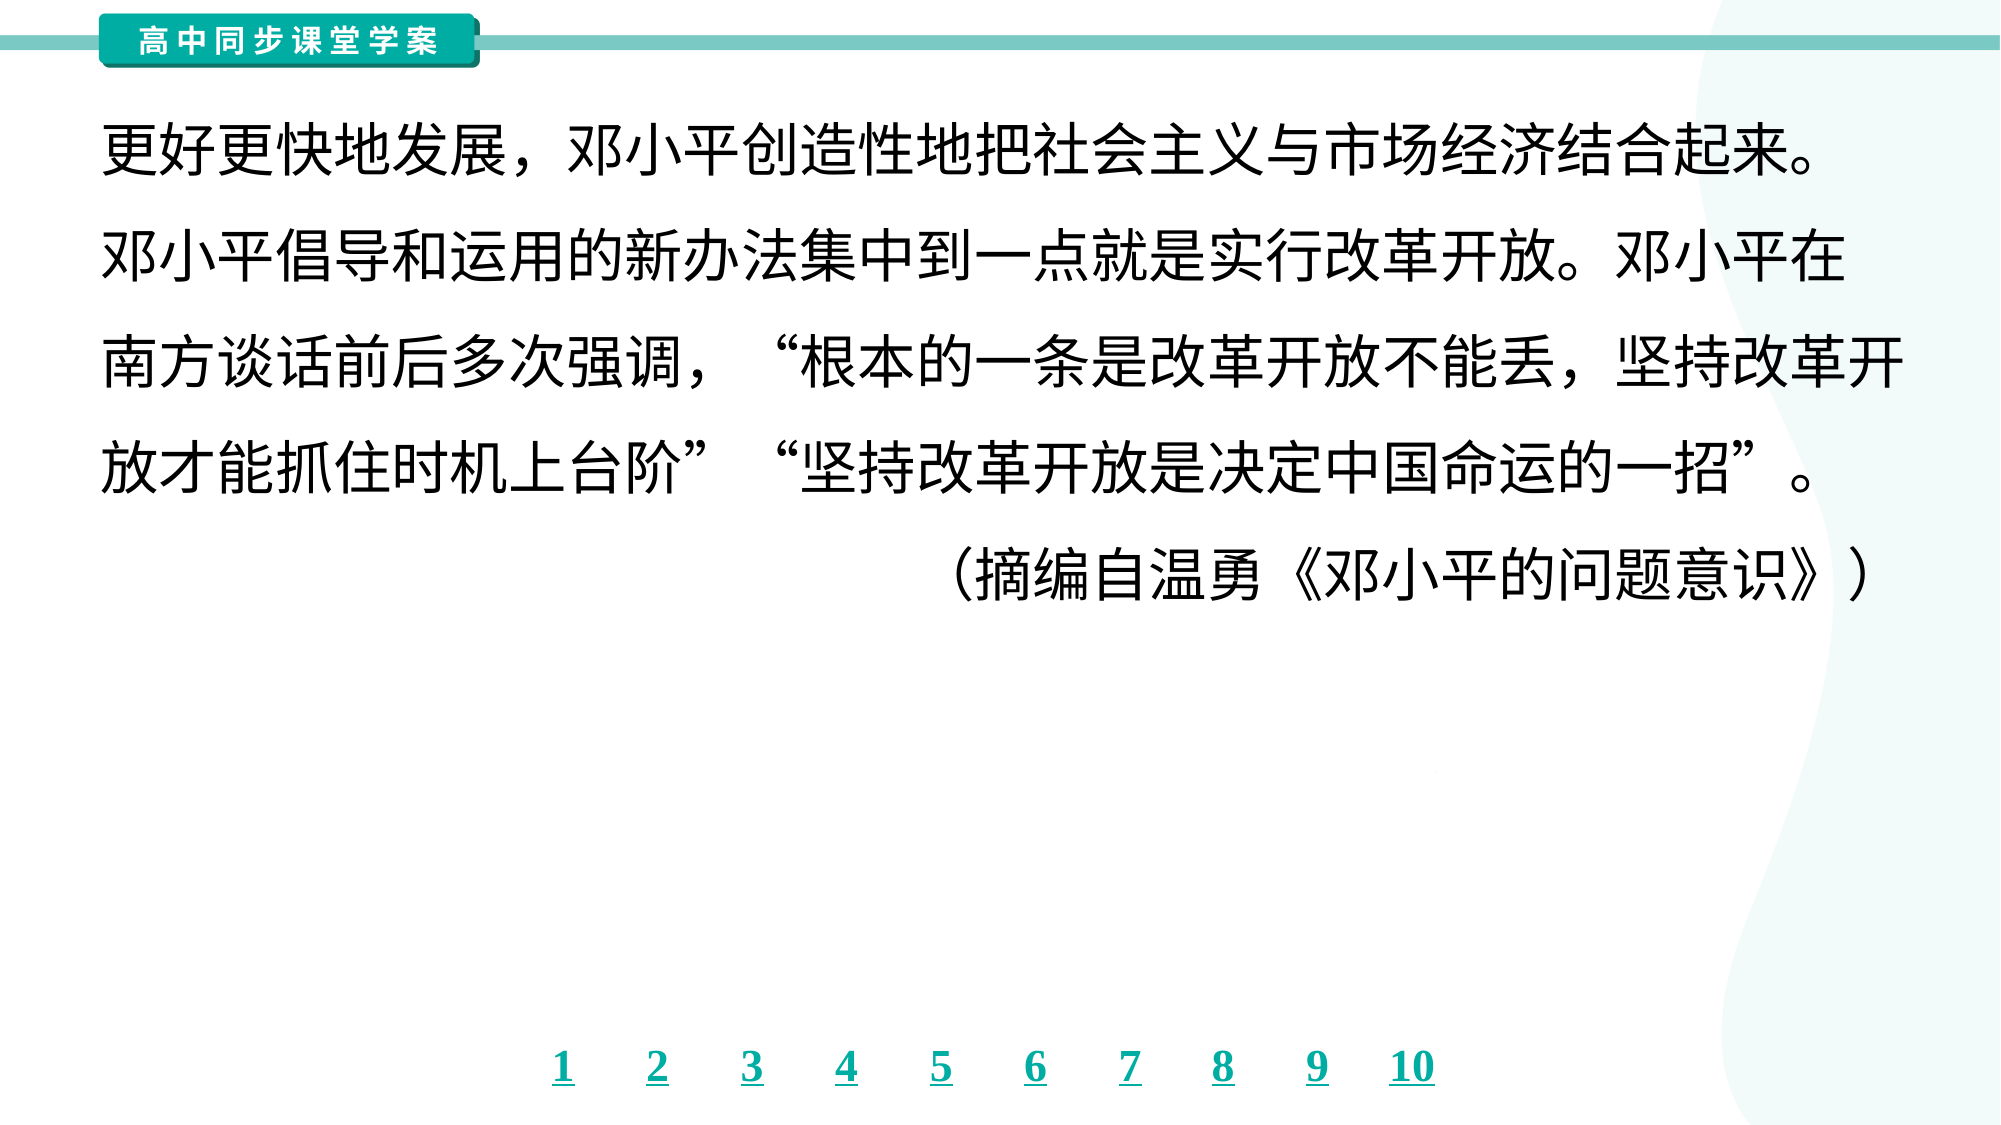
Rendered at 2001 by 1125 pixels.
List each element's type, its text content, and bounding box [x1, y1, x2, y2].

text_box 更好更快地发展，邓小平创造性地把社会主义与市场经济结合起来。 邓小平倡导和运用的新办法集中到一点就是实行改革开放。邓小平在 南方谈话前后多次强调，“根本的一条是改革开放不能丢，坚持改革开 放才能抓住时机上台阶”“坚持改革开放是决定中国命运的一招”。 （摘编自温勇《邓小平的问题意识》） [100, 76, 1899, 608]
picture [0, 0, 2000, 1125]
